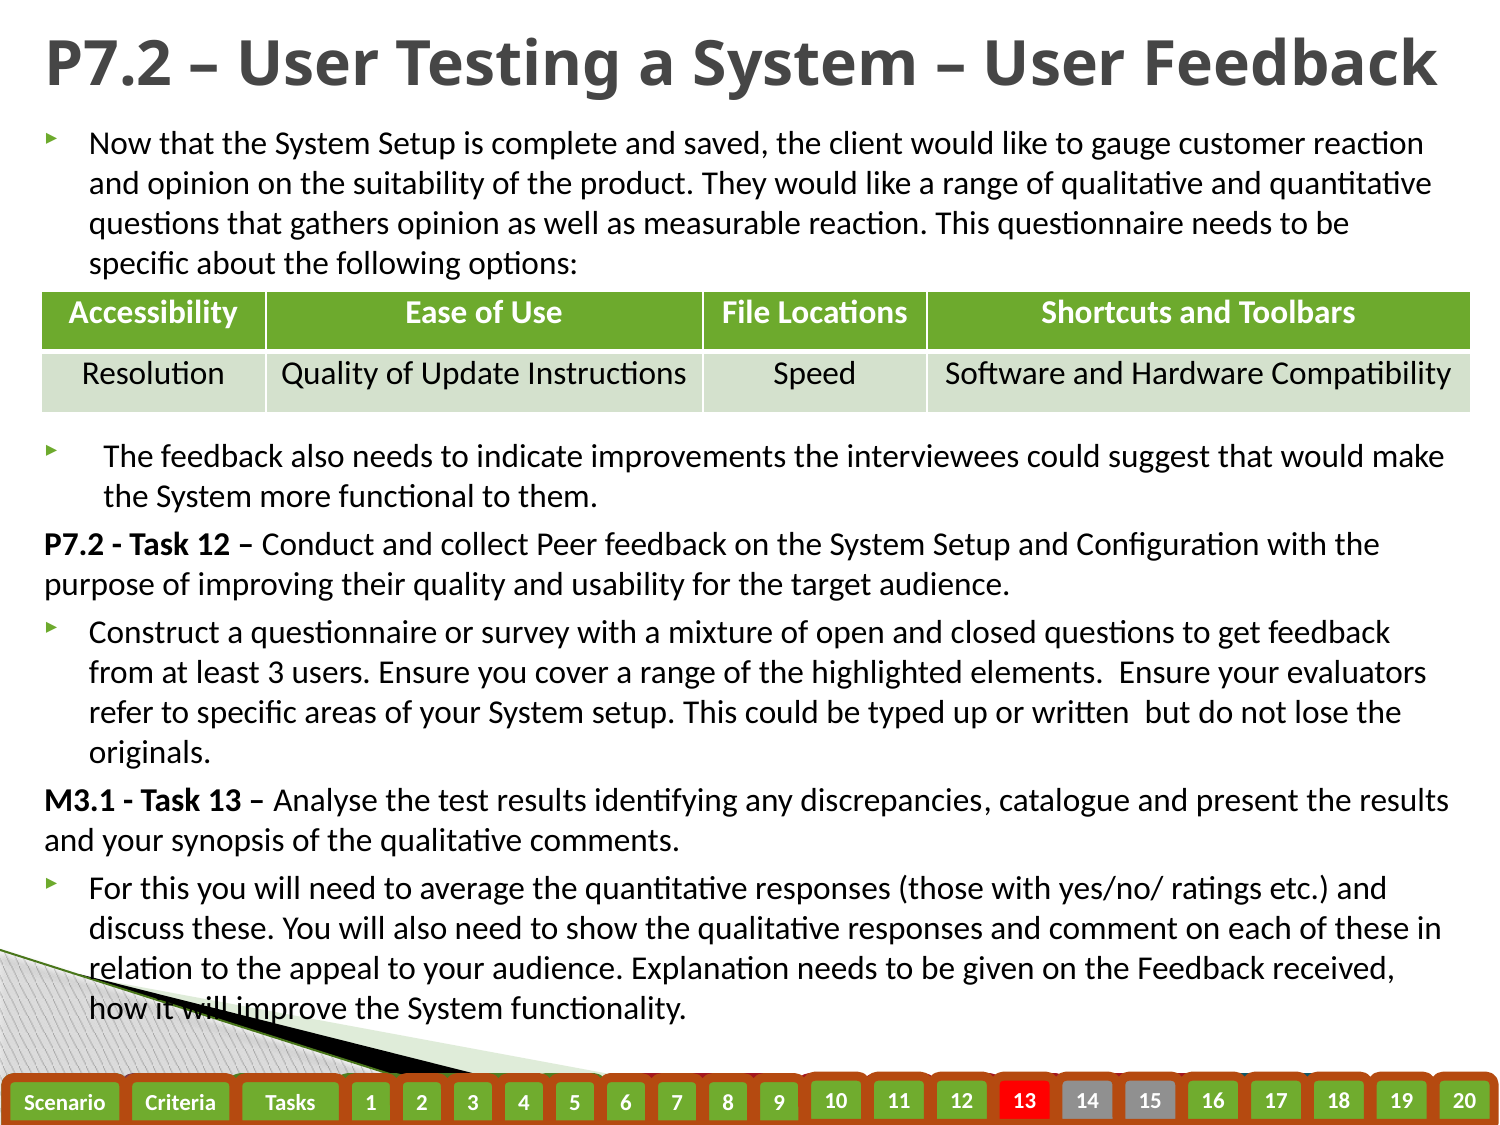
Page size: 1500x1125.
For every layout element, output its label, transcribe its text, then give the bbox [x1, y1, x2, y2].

table_cell Resolution [42, 354, 265, 412]
table_cell Software and Hardware Compatibility [928, 354, 1470, 412]
table_header Ease of Use [267, 292, 702, 349]
table_cell Quality of Update Instructions [267, 354, 702, 412]
table_cell Speed [704, 354, 926, 412]
table_header File Locations [704, 292, 926, 349]
table_header Accessibility [42, 292, 265, 349]
title P7.2 – User Testing a System – User Feedback [29, 30, 1463, 90]
table_header Shortcuts and Toolbars [928, 292, 1470, 349]
list Now that the System Setup is complete and saved, the client would like to gauge customer reaction and opinion on the suitability of the product. They would like a range of qualitative and quantitative questions that gathers opinion as well as measurable reaction. This questionnaire needs to be specific about the following options: The feedback also needs to indicate improvements the interviewees could suggest that would make the System more functional to them. P7.2 - Task 12 – Conduct and collect Peer feedback on the System Setup and Configuration with the purpose of improving their quality and usability for the target audience. Construct a questionnaire or survey with a mixture of open and closed questions to get feedback from at least 3 users. Ensure you cover a range of the highlighted elements. Ensure your evaluators refer to specific areas of your System setup. This could be typed up or written but do not lose the originals. M3.1 - Task 13 – Analyse the test results identifying any discrepancies, catalogue and present the results and your synopsis of the qualitative comments. For this you will need to average the quantitative responses (those with yes/no/ ratings etc.) and discuss these. You will also need to show the qualitative responses and comment on each of these in relation to the appeal to your audience. Explanation needs to be given on the Feedback received, how it will improve the System functionality. [29, 113, 1471, 1059]
